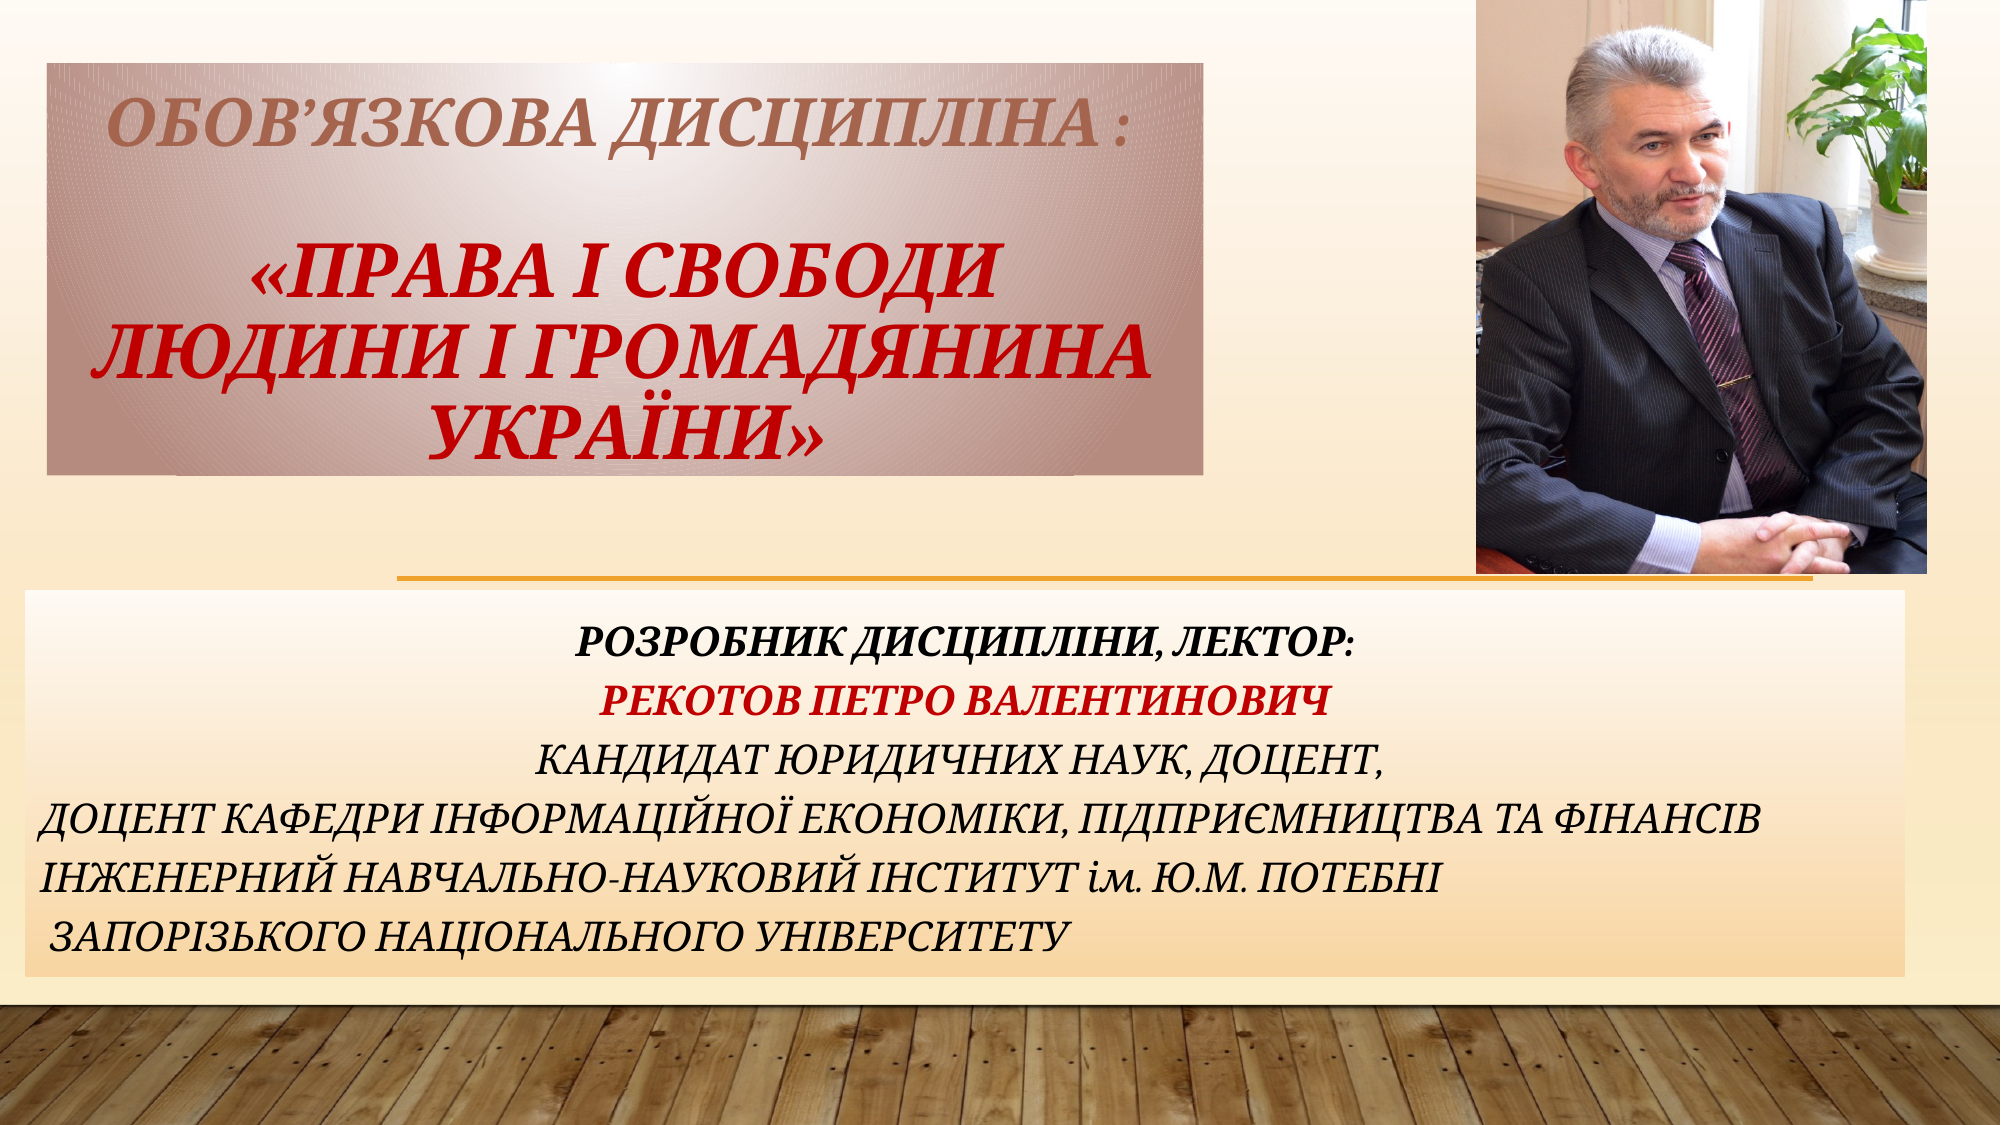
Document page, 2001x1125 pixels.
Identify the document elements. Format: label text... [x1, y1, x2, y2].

subtitle розробник дисципліни, лектор: Рекотов Петро Валентинович кандидат юридичних наук, доцент, ДОЦЕНТ кафедри інформаційної економіки, підприємництва та фінансів Інженерний навчально-науковИЙ інститут ім. ю.м. Потебні Запорізького національного університету [25, 590, 1905, 977]
picture [1475, 0, 1927, 574]
title Обов’язкова ДИСЦИПЛІНА : «ПРАВА І СВОБОДИ ЛЮДИНИ І ГРОМАДЯНИНА УКРАЇНИ» [46, 63, 1204, 476]
picture [0, 1005, 2000, 1125]
